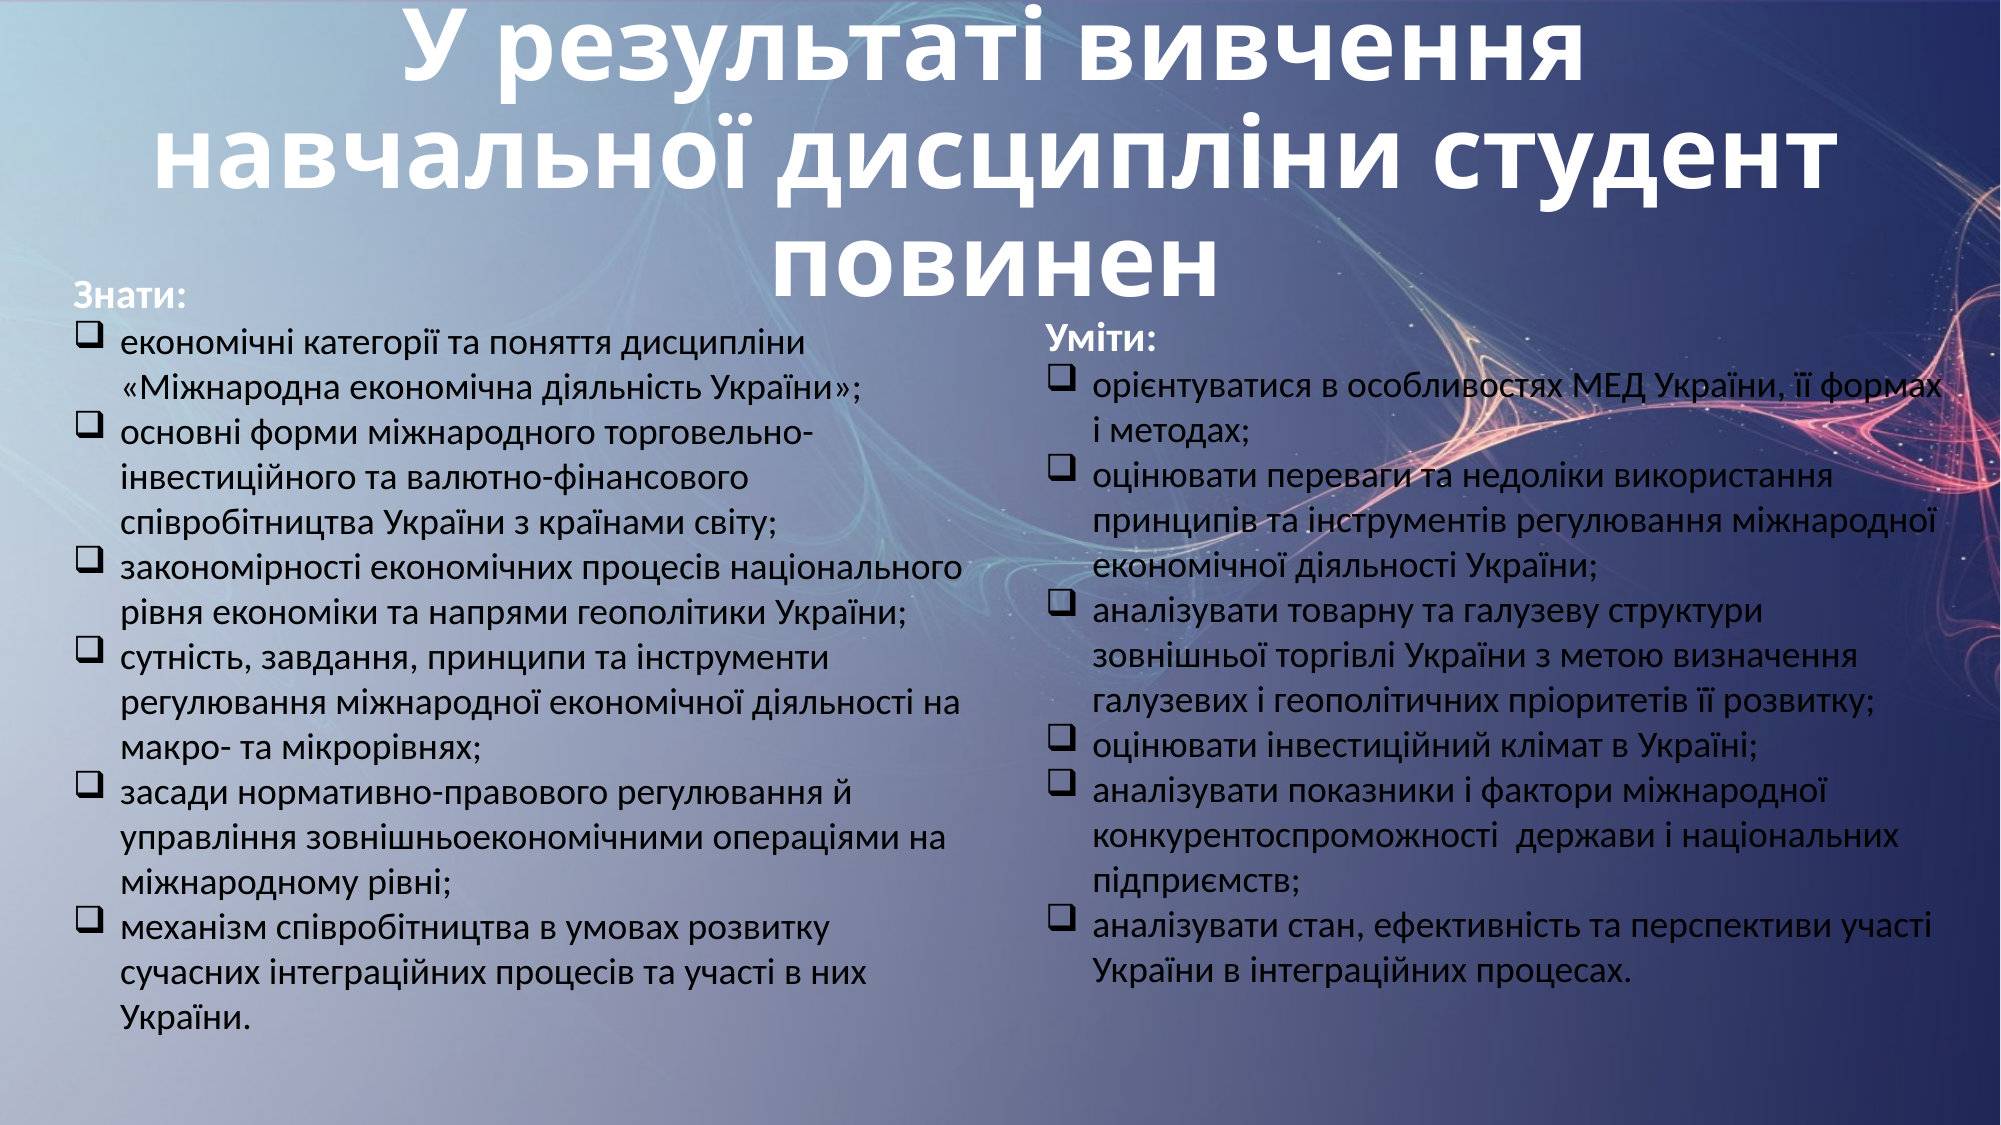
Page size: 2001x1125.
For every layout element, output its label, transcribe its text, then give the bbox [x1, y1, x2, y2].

text_box Уміти: орієнтуватися в особливостях МЕД України, її формах і методах; оцінювати переваги та недоліки використання принципів та інструментів регулювання міжнародної економічної діяльності України; аналізувати товарну та галузеву структури зовнішньої торгівлі України з метою визначення галузевих і геополітичних пріоритетів її розвитку; оцінювати інвестиційний клімат в Україні; аналізувати показники і фактори міжнародної конкурентоспроможності держави і національних підприємств; аналізувати стан, ефективність та перспективи участі України в інтеграційних процесах. [1030, 302, 1961, 998]
picture [0, 0, 2001, 1125]
title У результаті вивчення навчальної дисципліни студент повинен [133, 47, 1859, 265]
text_box Знати: економічні категорії та поняття дисципліни «Міжнародна економічна діяльність України»; основні форми міжнародного торговельно-інвестиційного та валютно-фінансового співробітництва України з країнами світу; закономірності економічних процесів національного рівня економіки та напрями геополітики України; сутність, завдання, принципи та інструменти регулювання міжнародної економічної діяльності на макро- та мікрорівнях; засади нормативно-правового регулювання й управління зовнішньоекономічними операціями на міжнародному рівні; механізм співробітництва в умовах розвитку сучасних інтеграційних процесів та участі в них України. [58, 259, 988, 1090]
